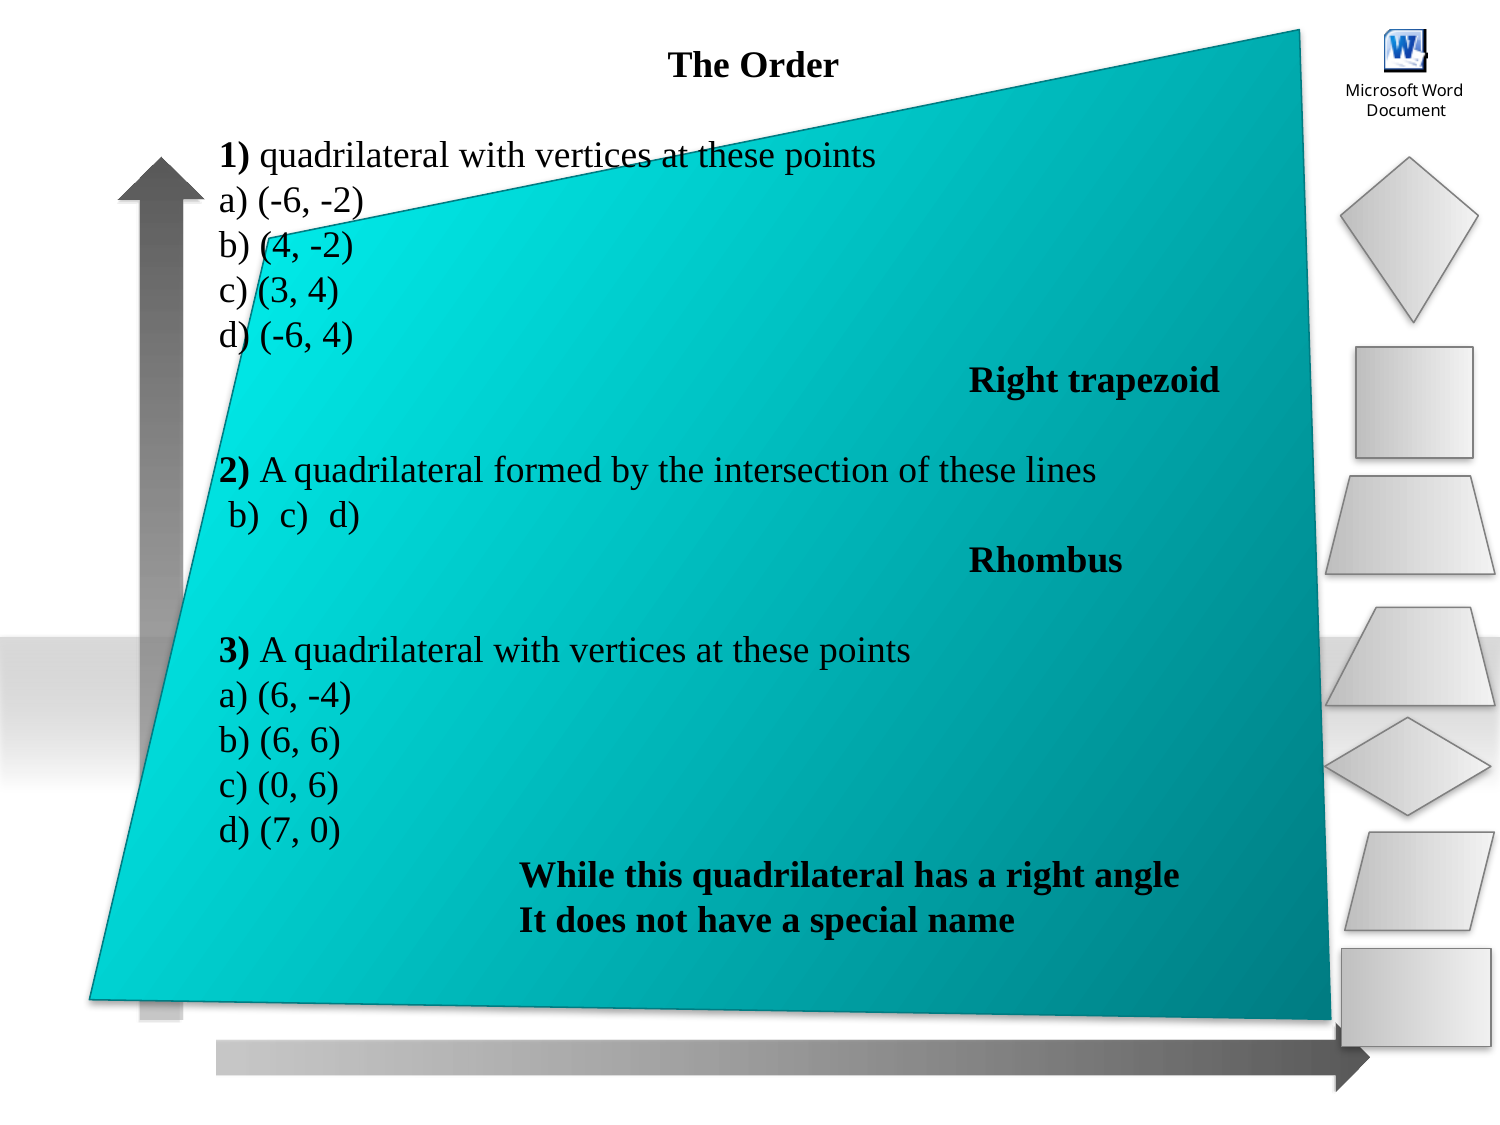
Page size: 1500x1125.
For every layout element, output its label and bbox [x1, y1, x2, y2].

text_box [1323, 716, 1492, 817]
text_box [216, 1026, 1369, 1092]
text_box [1341, 948, 1492, 1047]
text_box [1344, 831, 1496, 932]
text_box [117, 156, 205, 767]
text_box [1324, 475, 1496, 575]
text_box [1355, 346, 1474, 459]
text_box [1324, 606, 1496, 707]
text_box [139, 1010, 183, 1020]
text_box [88, 28, 1332, 1021]
text_box [1340, 29, 1472, 141]
text_box [1339, 156, 1479, 324]
